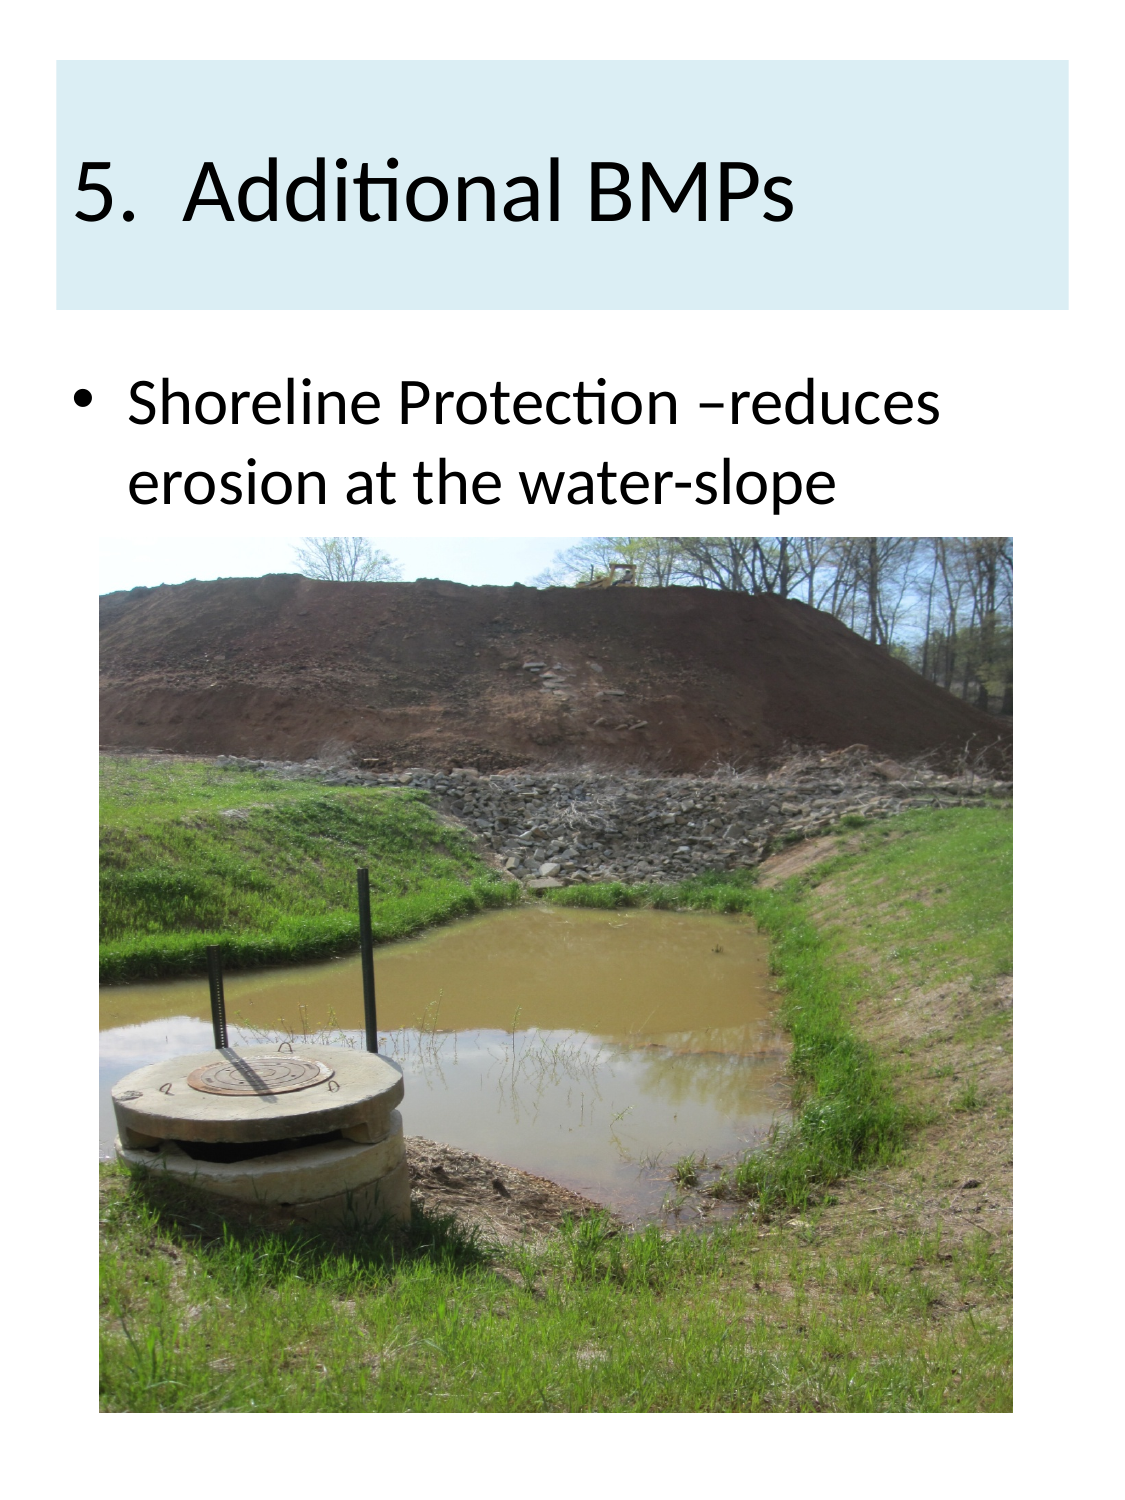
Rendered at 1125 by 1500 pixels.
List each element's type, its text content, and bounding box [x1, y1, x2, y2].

list Shoreline Protection –reduces erosion at the water-slope interface. [56, 350, 1069, 1340]
title 5. Additional BMPs [56, 60, 1069, 310]
picture [99, 537, 1013, 1413]
